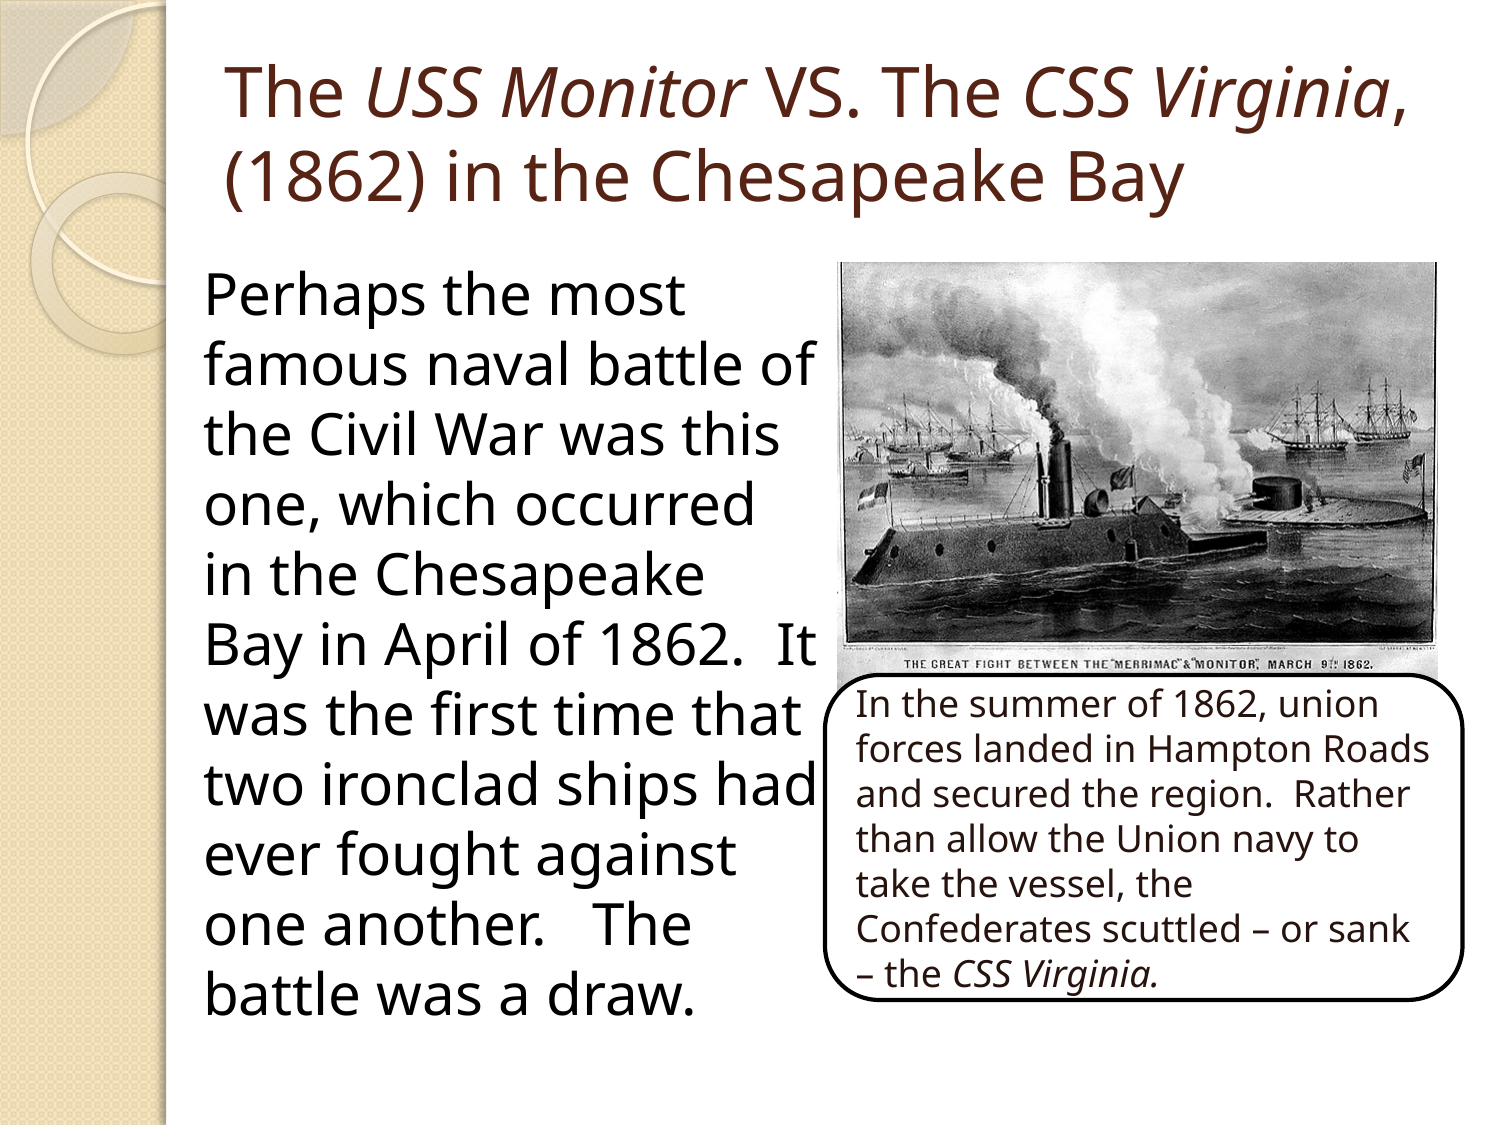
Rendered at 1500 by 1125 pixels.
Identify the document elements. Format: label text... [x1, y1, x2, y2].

title The USS Monitor VS. The CSS Virginia, (1862) in the Chesapeake Bay [210, 37, 1440, 225]
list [837, 262, 1438, 693]
text_box In the summer of 1862, union forces landed in Hampton Roads and secured the region. Rather than allow the Union navy to take the vessel, the Confederates scuttled – or sank – the CSS Virginia. [822, 686, 1465, 1003]
list Perhaps the most famous naval battle of the Civil War was this one, which occurred in the Chesapeake Bay in April of 1862. It was the first time that two ironclad ships had ever fought against one another. The battle was a draw. [174, 249, 836, 1015]
